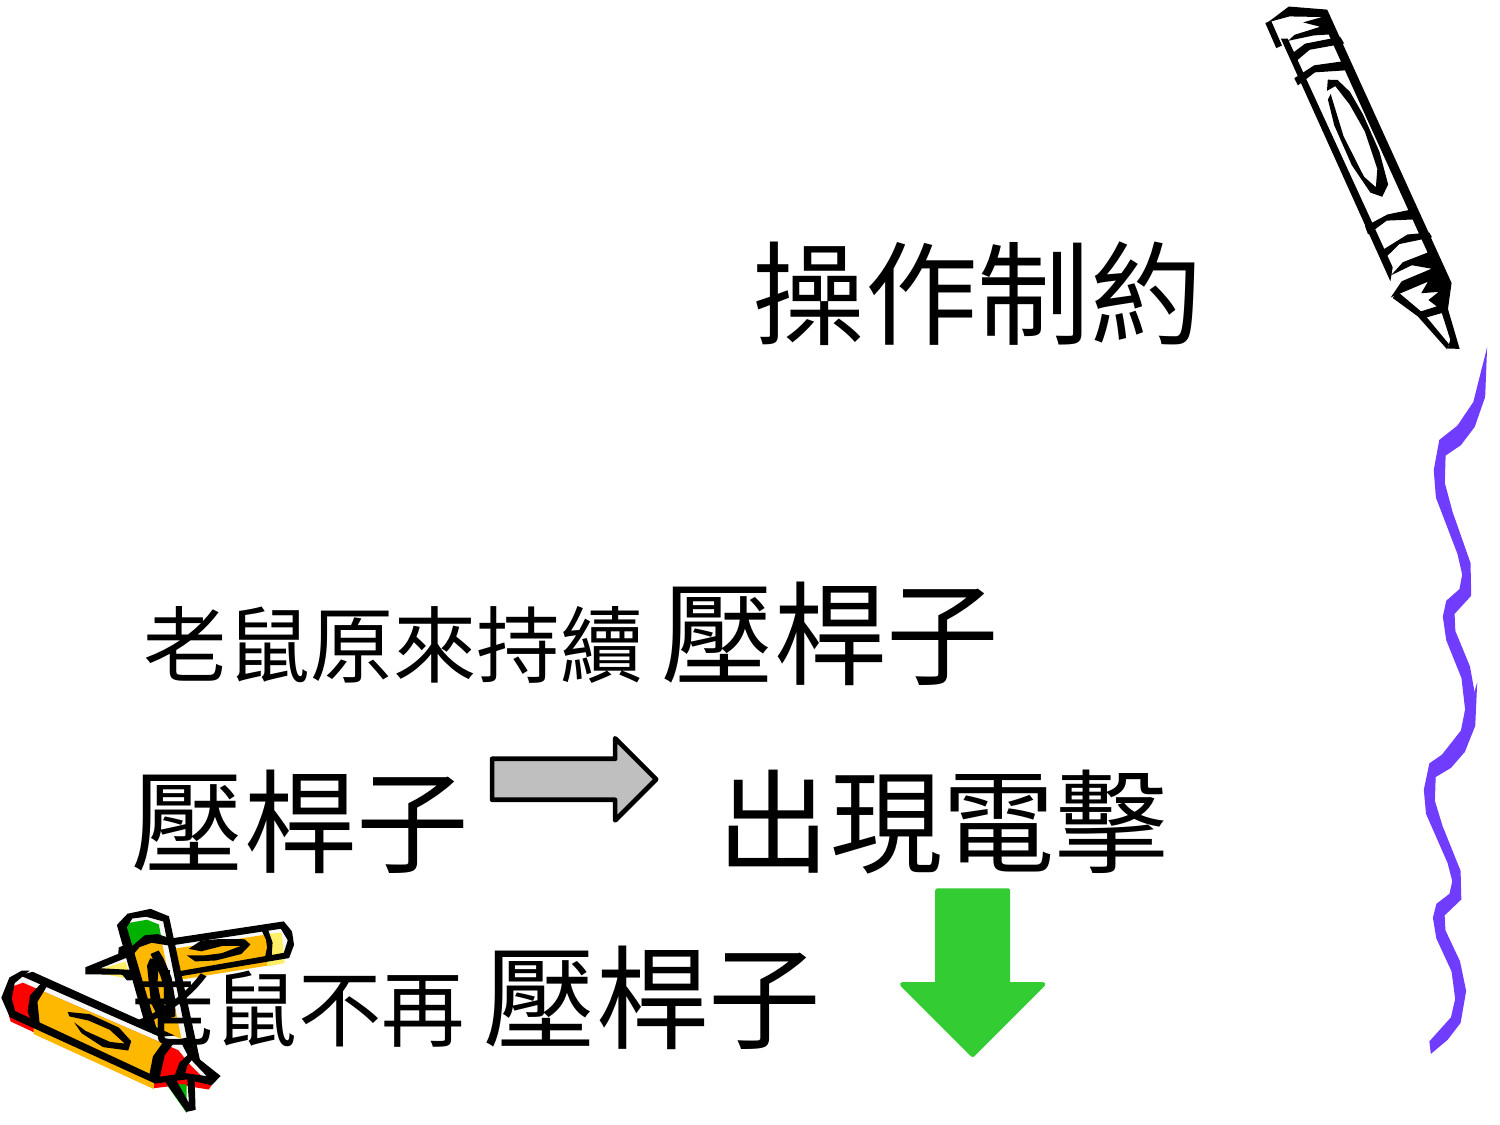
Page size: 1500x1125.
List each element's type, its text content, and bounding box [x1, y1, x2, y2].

text_box [902, 890, 1043, 1055]
text_box [492, 738, 657, 785]
text_box 老鼠不再 壓桿子 [117, 785, 1219, 1070]
text_box 出現電擊 [703, 609, 1289, 895]
text_box 壓桿子 [117, 609, 586, 785]
text_box 操作制約 [738, 81, 1383, 367]
text_box 老鼠原來持續 壓桿子 [128, 421, 1231, 707]
